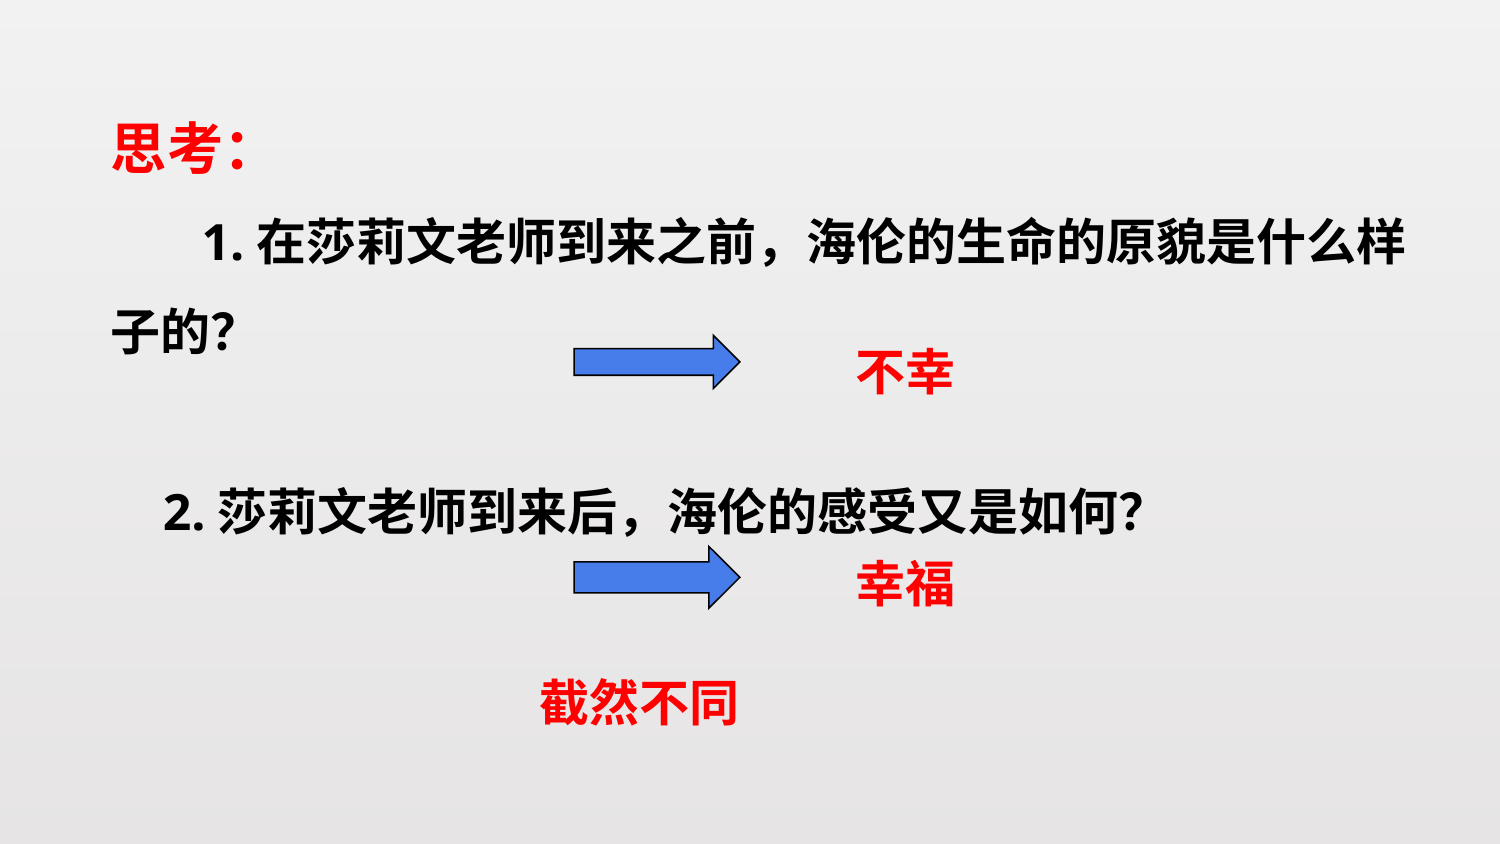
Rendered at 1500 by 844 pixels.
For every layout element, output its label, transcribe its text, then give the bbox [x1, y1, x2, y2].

text_box 不幸 [844, 335, 1067, 407]
text_box [574, 335, 740, 389]
text_box 思考： 1.在莎莉文老师到来之前，海伦的生命的原貌是什么样子的？ 2.莎莉文老师到来后，海伦的感受又是如何？ [99, 92, 1423, 666]
text_box [574, 546, 740, 609]
text_box 截然不同 [528, 665, 867, 737]
text_box 幸福 [844, 546, 1046, 618]
